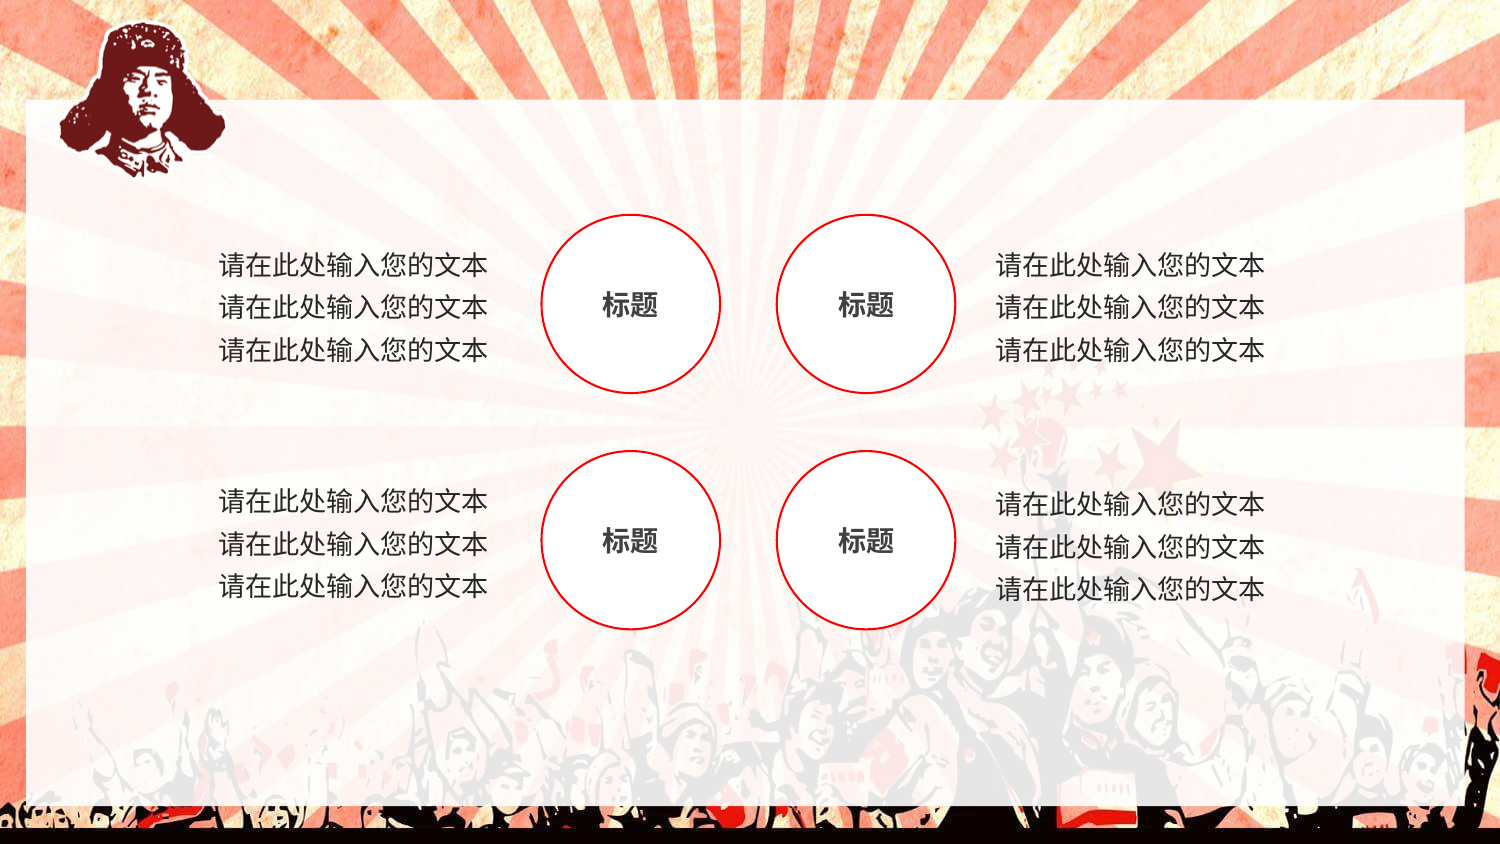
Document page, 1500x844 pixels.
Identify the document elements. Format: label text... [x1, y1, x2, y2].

text_box 请在此处输入您的文本 请在此处输入您的文本 请在此处输入您的文本 [979, 230, 1309, 374]
text_box 标题 [775, 450, 957, 631]
text_box 标题 [540, 450, 722, 631]
text_box 请在此处输入您的文本 请在此处输入您的文本 请在此处输入您的文本 [979, 469, 1309, 613]
text_box 请在此处输入您的文本 请在此处输入您的文本 请在此处输入您的文本 [202, 230, 532, 374]
text_box 标题 [775, 213, 957, 395]
text_box 标题 [540, 213, 722, 395]
text_box 请在此处输入您的文本 请在此处输入您的文本 请在此处输入您的文本 [202, 466, 532, 610]
picture [0, 0, 1500, 844]
